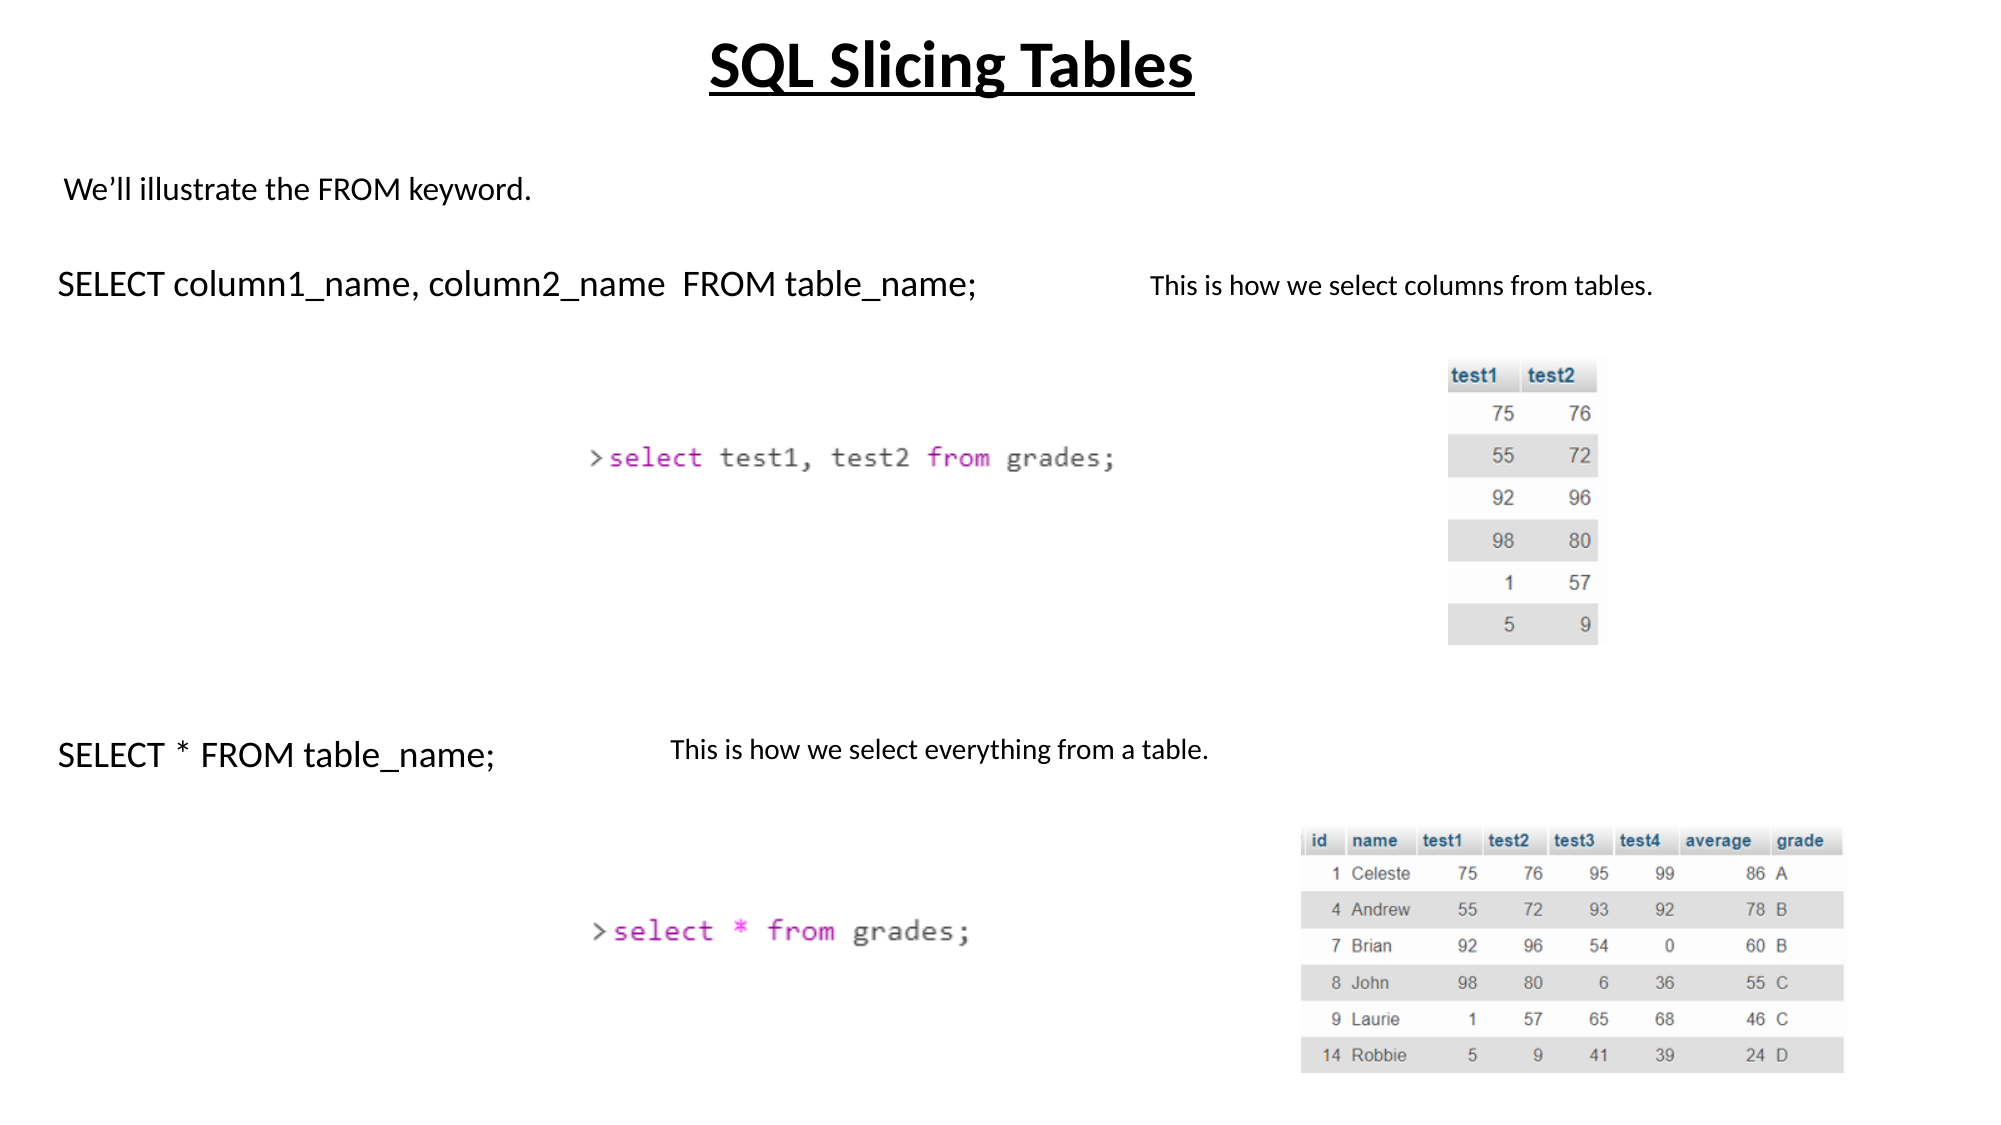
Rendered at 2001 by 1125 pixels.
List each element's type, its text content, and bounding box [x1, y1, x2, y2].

text_box SELECT * FROM table_name; [43, 722, 517, 783]
picture [581, 908, 1007, 954]
text_box We’ll illustrate the FROM keyword. [48, 160, 680, 215]
text_box This is how we select columns from tables. [1135, 258, 1746, 309]
picture [1301, 826, 1847, 1073]
picture [581, 436, 1126, 481]
text_box SELECT column1_name, column2_name FROM table_name; [43, 251, 1007, 312]
picture [1448, 356, 1607, 645]
text_box This is how we select everything from a table. [655, 722, 1287, 773]
text_box SQL Slicing Tables [694, 13, 1210, 109]
